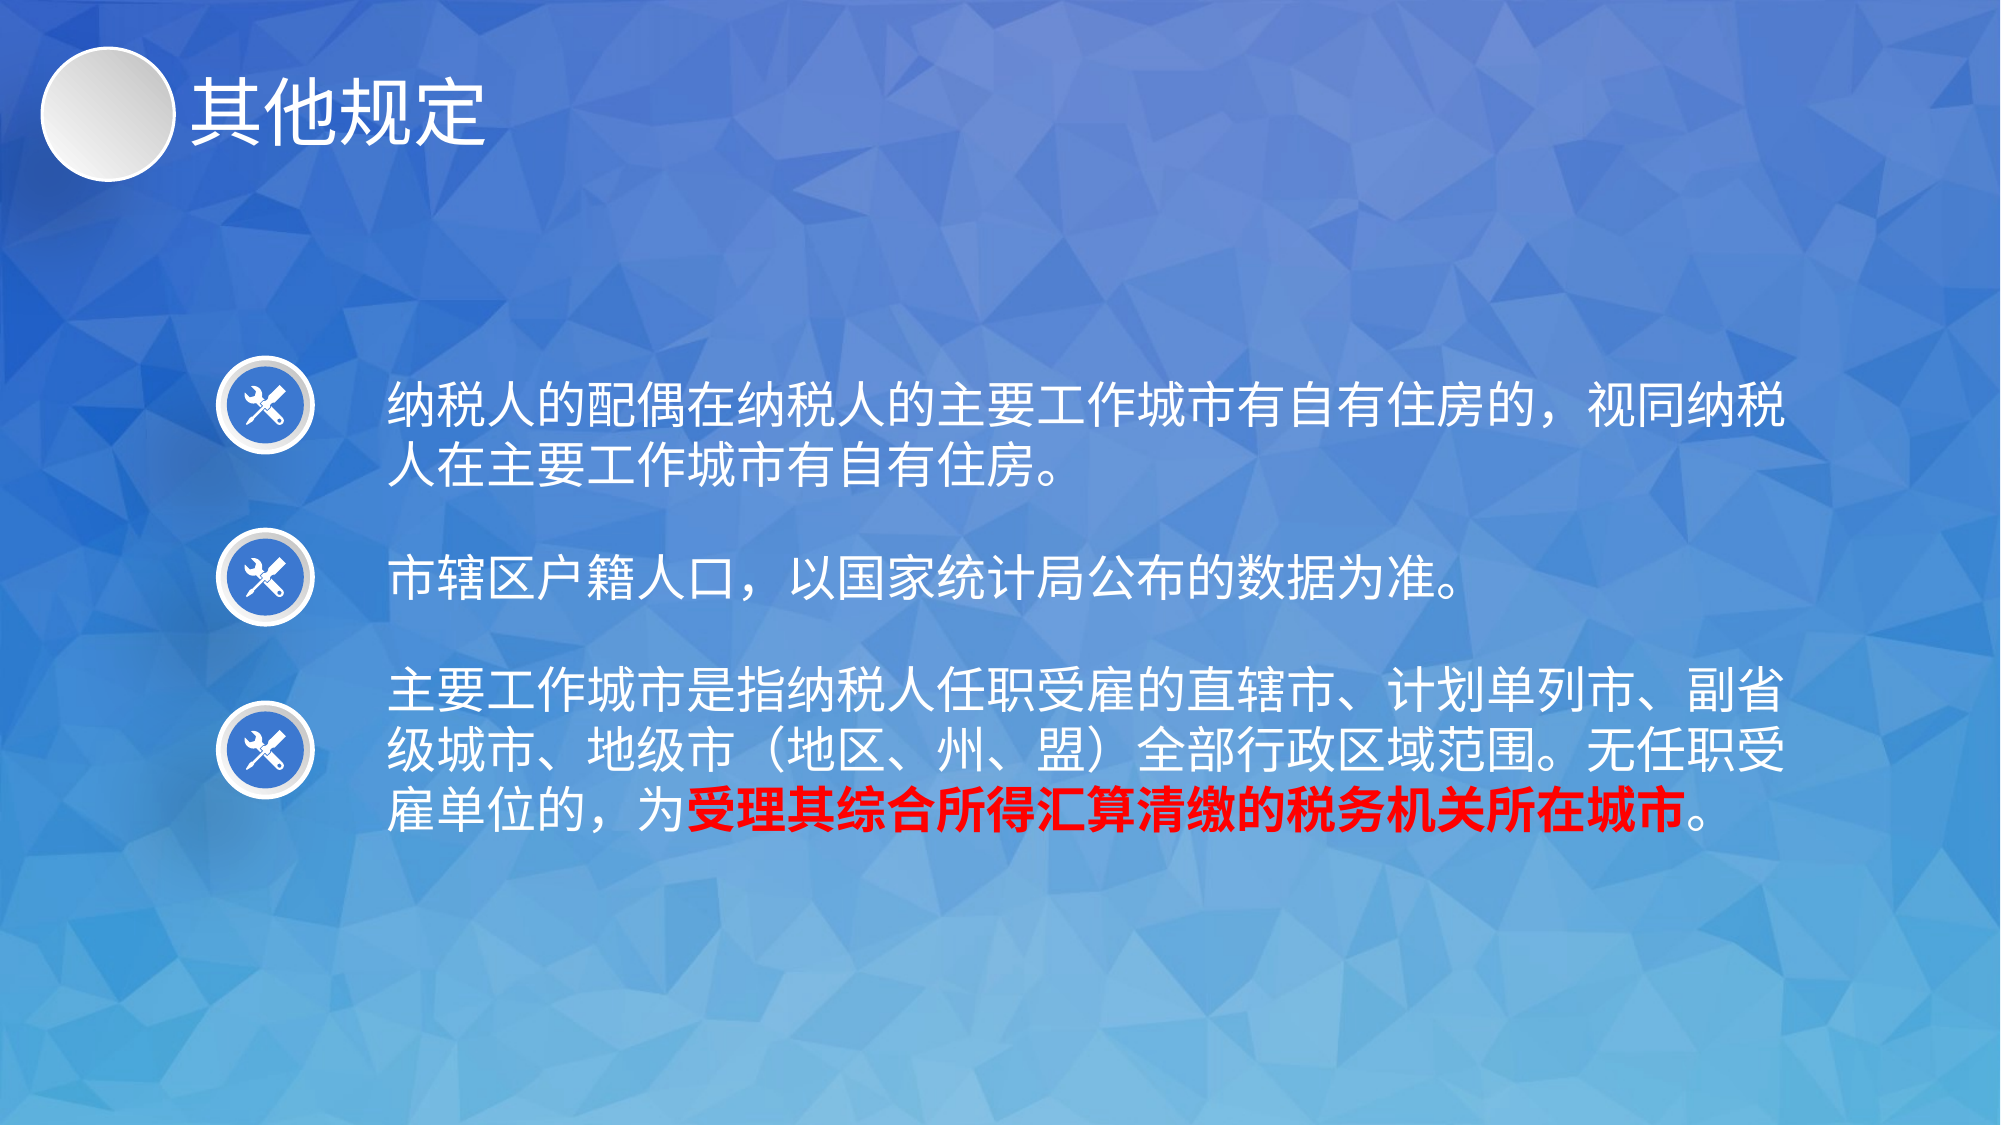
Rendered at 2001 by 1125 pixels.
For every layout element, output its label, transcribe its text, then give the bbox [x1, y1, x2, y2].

text_box 主要工作城市是指纳税人任职受雇的直辖市、计划单列市、副省级城市、地级市（地区、州、盟）全部行政区域范围。无任职受雇单位的，为受理其综合所得汇算清缴的税务机关所在城市。 [371, 651, 1830, 847]
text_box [218, 357, 313, 453]
picture [0, 0, 2001, 1125]
text_box 其他规定 [174, 67, 520, 161]
text_box 纳税人的配偶在纳税人的主要工作城市有自有住房的，视同纳税人在主要工作城市有自有住房。 [371, 366, 1830, 502]
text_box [218, 702, 313, 798]
text_box [41, 47, 176, 182]
text_box 市辖区户籍人口，以国家统计局公布的数据为准。 [371, 539, 1830, 614]
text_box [218, 529, 313, 625]
